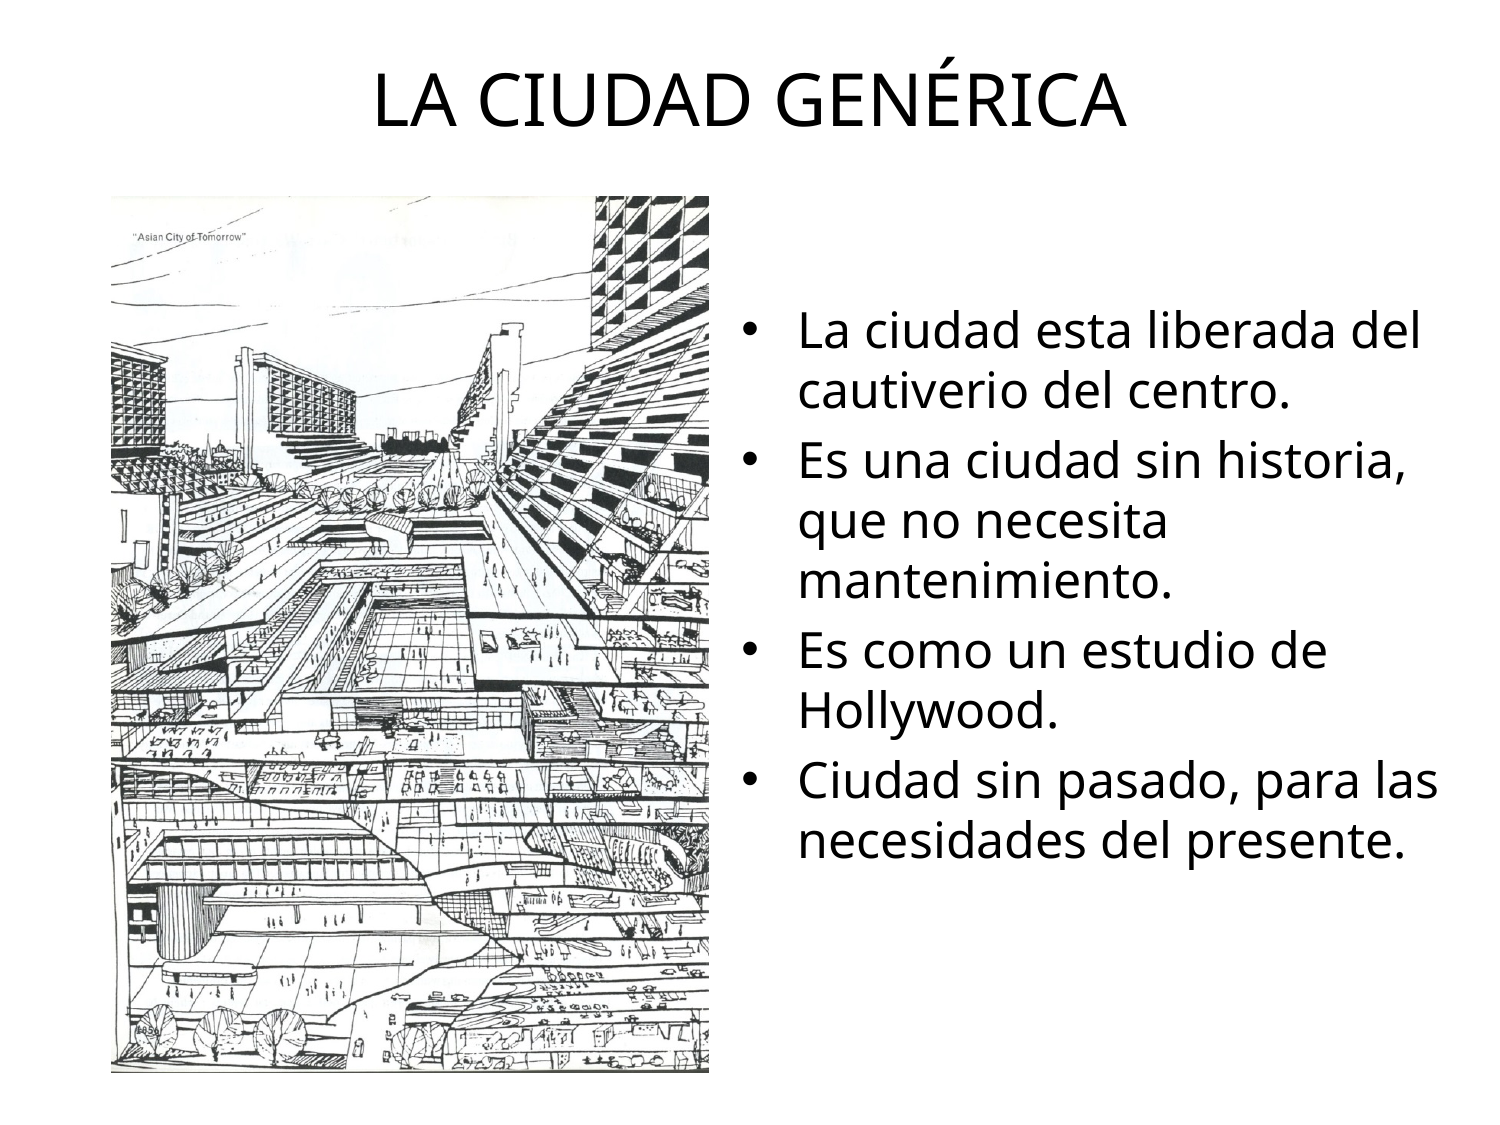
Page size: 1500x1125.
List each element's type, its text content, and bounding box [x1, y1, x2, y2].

list La ciudad esta liberada del cautiverio del centro. Es una ciudad sin historia, que no necesita mantenimiento. Es como un estudio de Hollywood. Ciudad sin pasado, para las necesidades del presente. [726, 290, 1471, 1024]
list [110, 196, 710, 1073]
text_box LA CIUDAD GENÉRICA [112, 45, 1388, 149]
